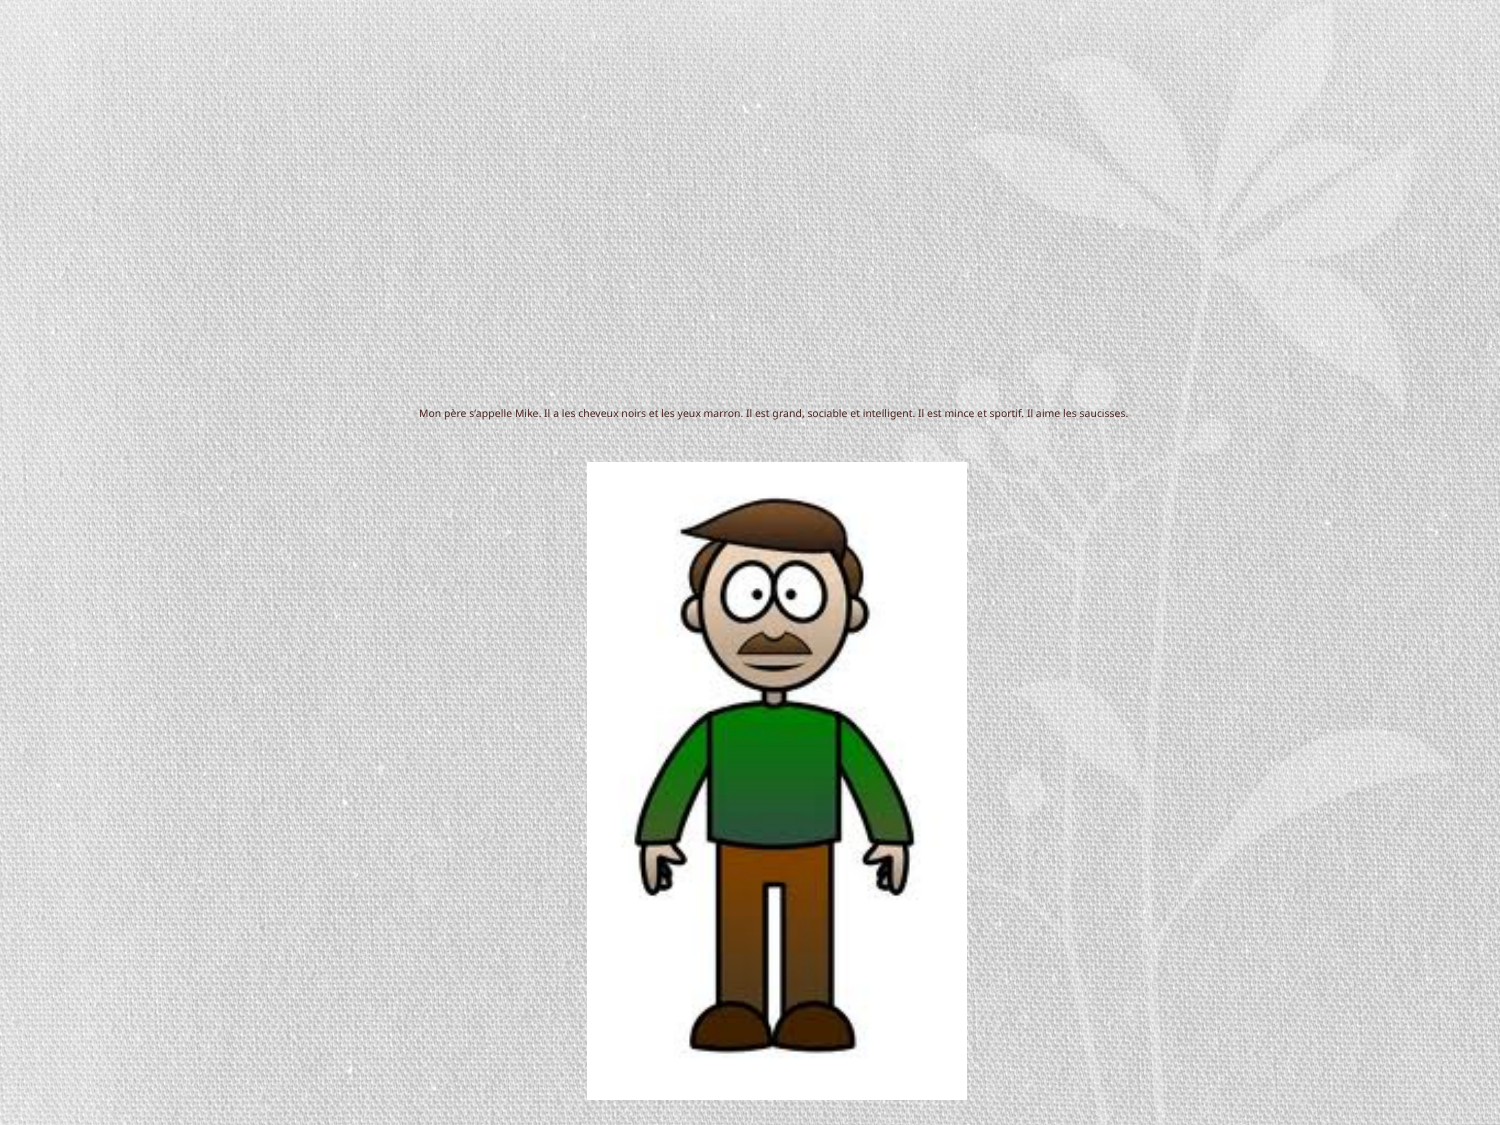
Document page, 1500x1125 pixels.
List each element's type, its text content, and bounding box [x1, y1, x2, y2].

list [587, 462, 967, 1101]
title Mon père s’appelle Mike. Il a les cheveux noirs et les yeux marron. Il est grand, sociable et intelligent. Il est mince et sportif. Il aime les saucisses. [100, 399, 1450, 428]
